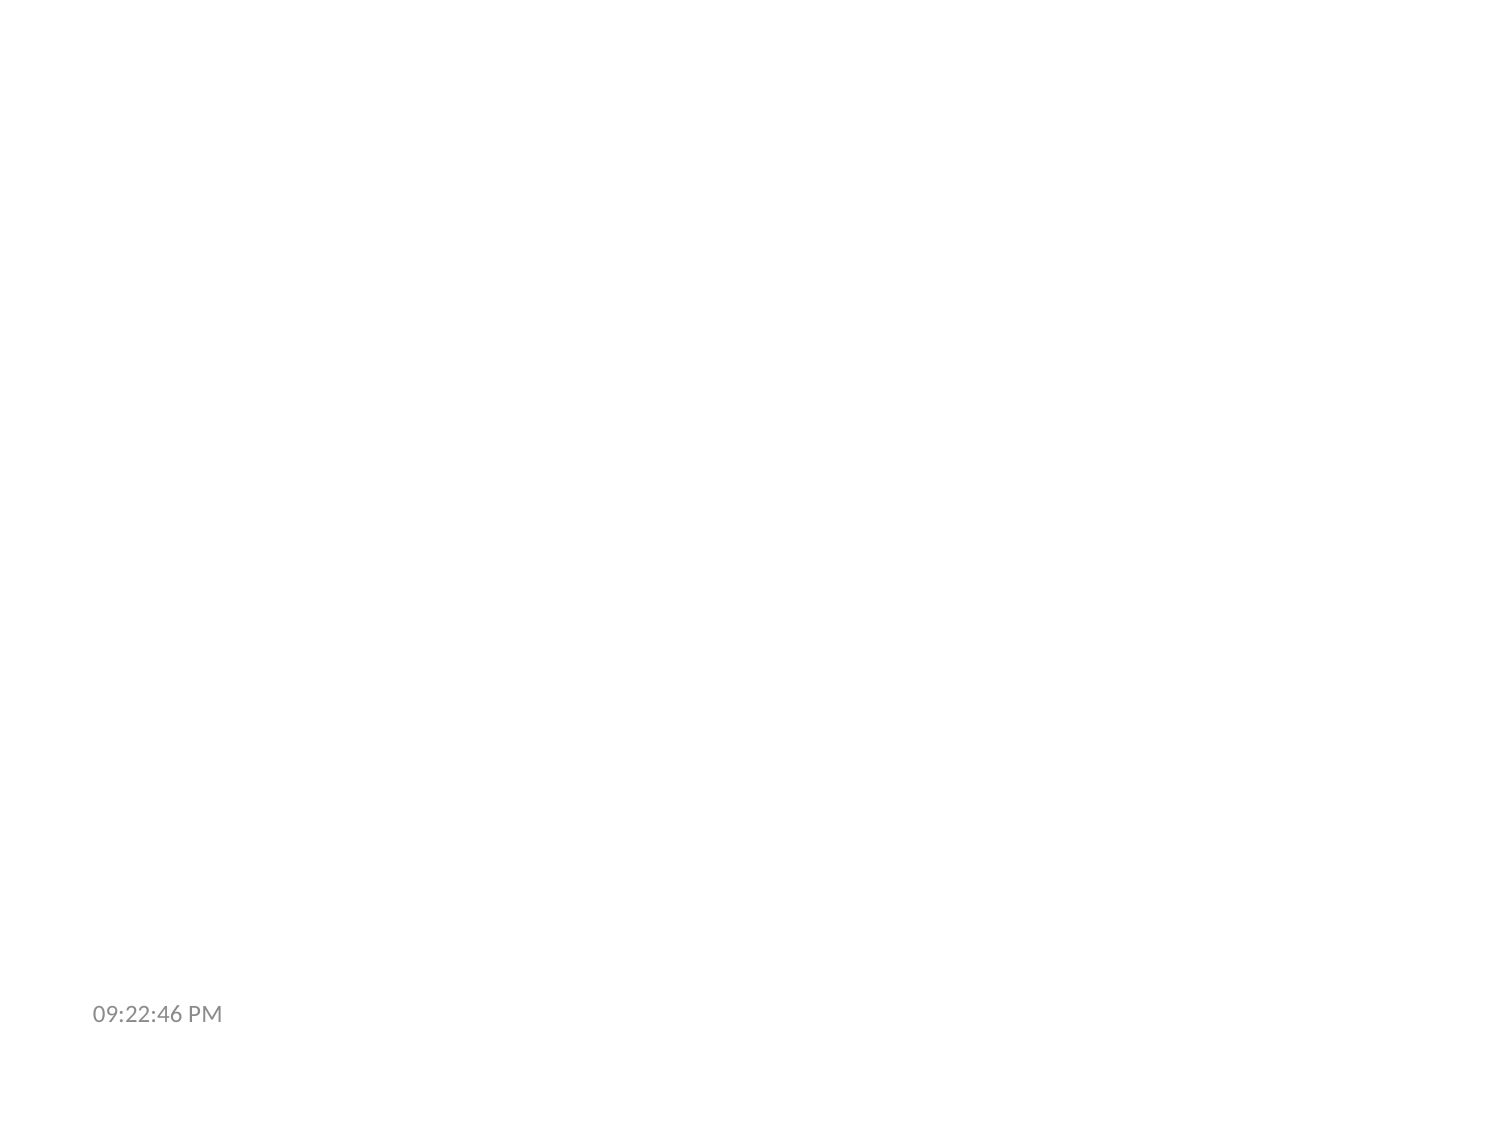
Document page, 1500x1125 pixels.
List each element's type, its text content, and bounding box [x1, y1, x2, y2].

text_box 3:35:09 PM [77, 982, 428, 1043]
